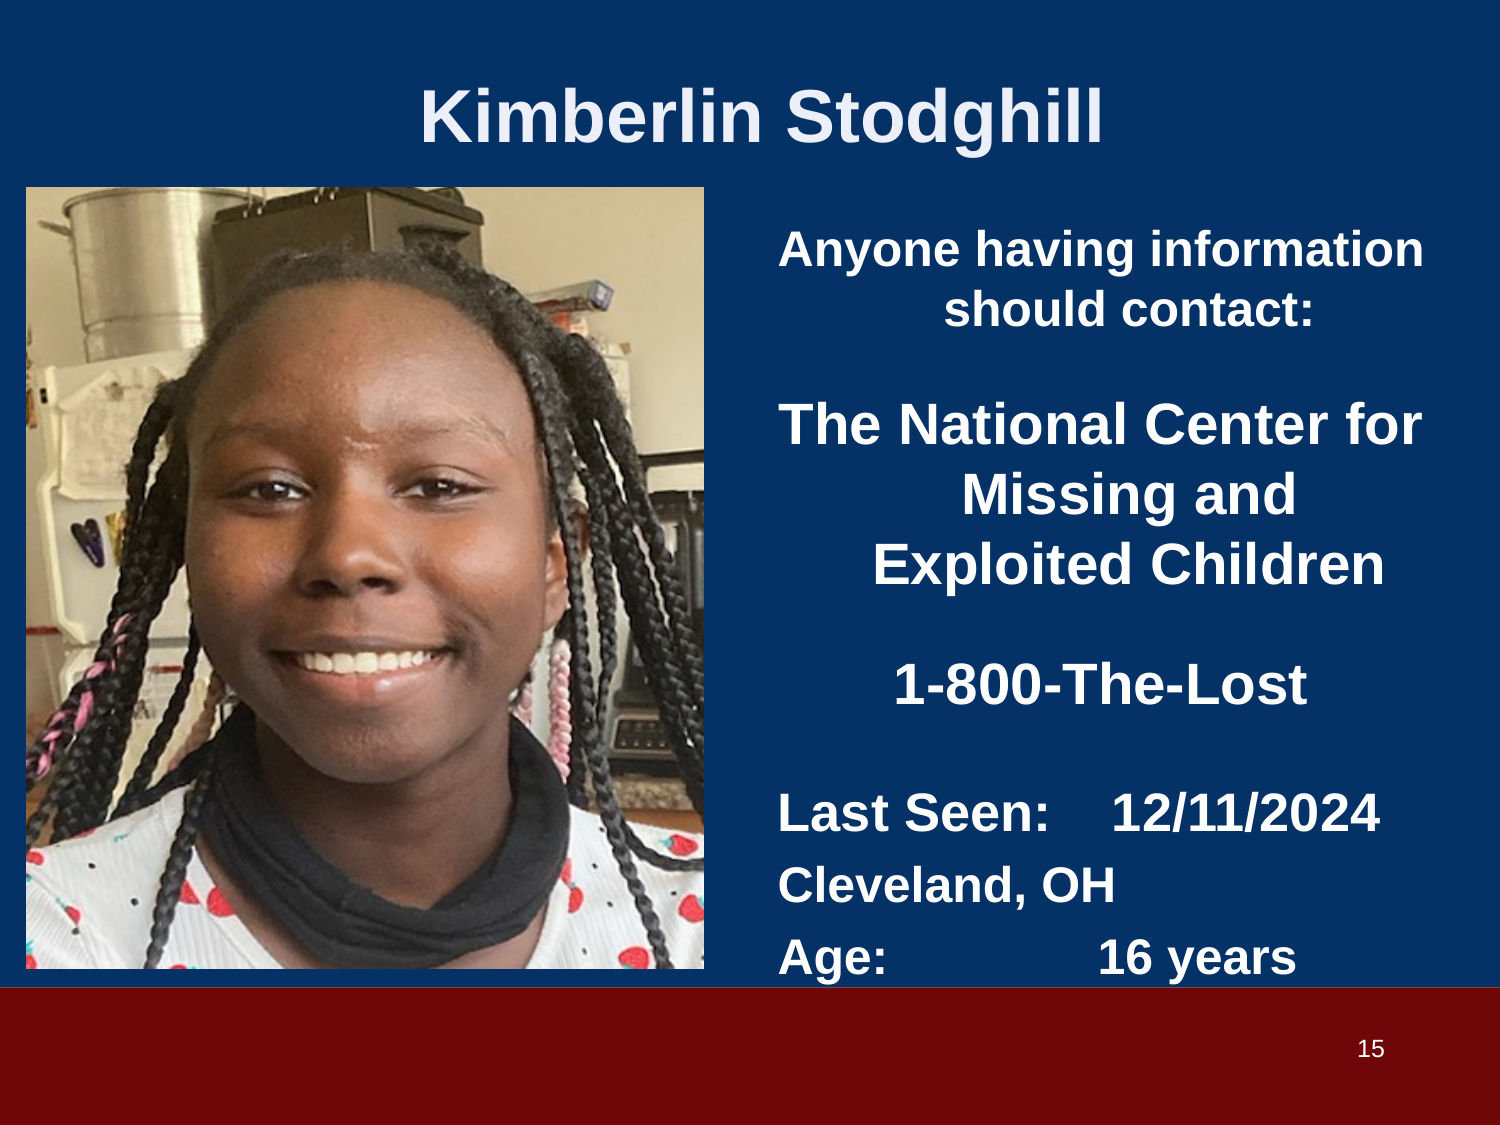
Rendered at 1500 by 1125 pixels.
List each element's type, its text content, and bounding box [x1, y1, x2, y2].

title Kimberlin Stodghill [125, 37, 1400, 188]
slide_number 15 [1087, 1025, 1400, 1100]
list Anyone having information should contact: The National Center for Missing and Exploited Children 1-800-The-Lost Last Seen: 12/11/2024 Cleveland, OH Age: 16 years [762, 208, 1441, 990]
picture [25, 187, 704, 969]
